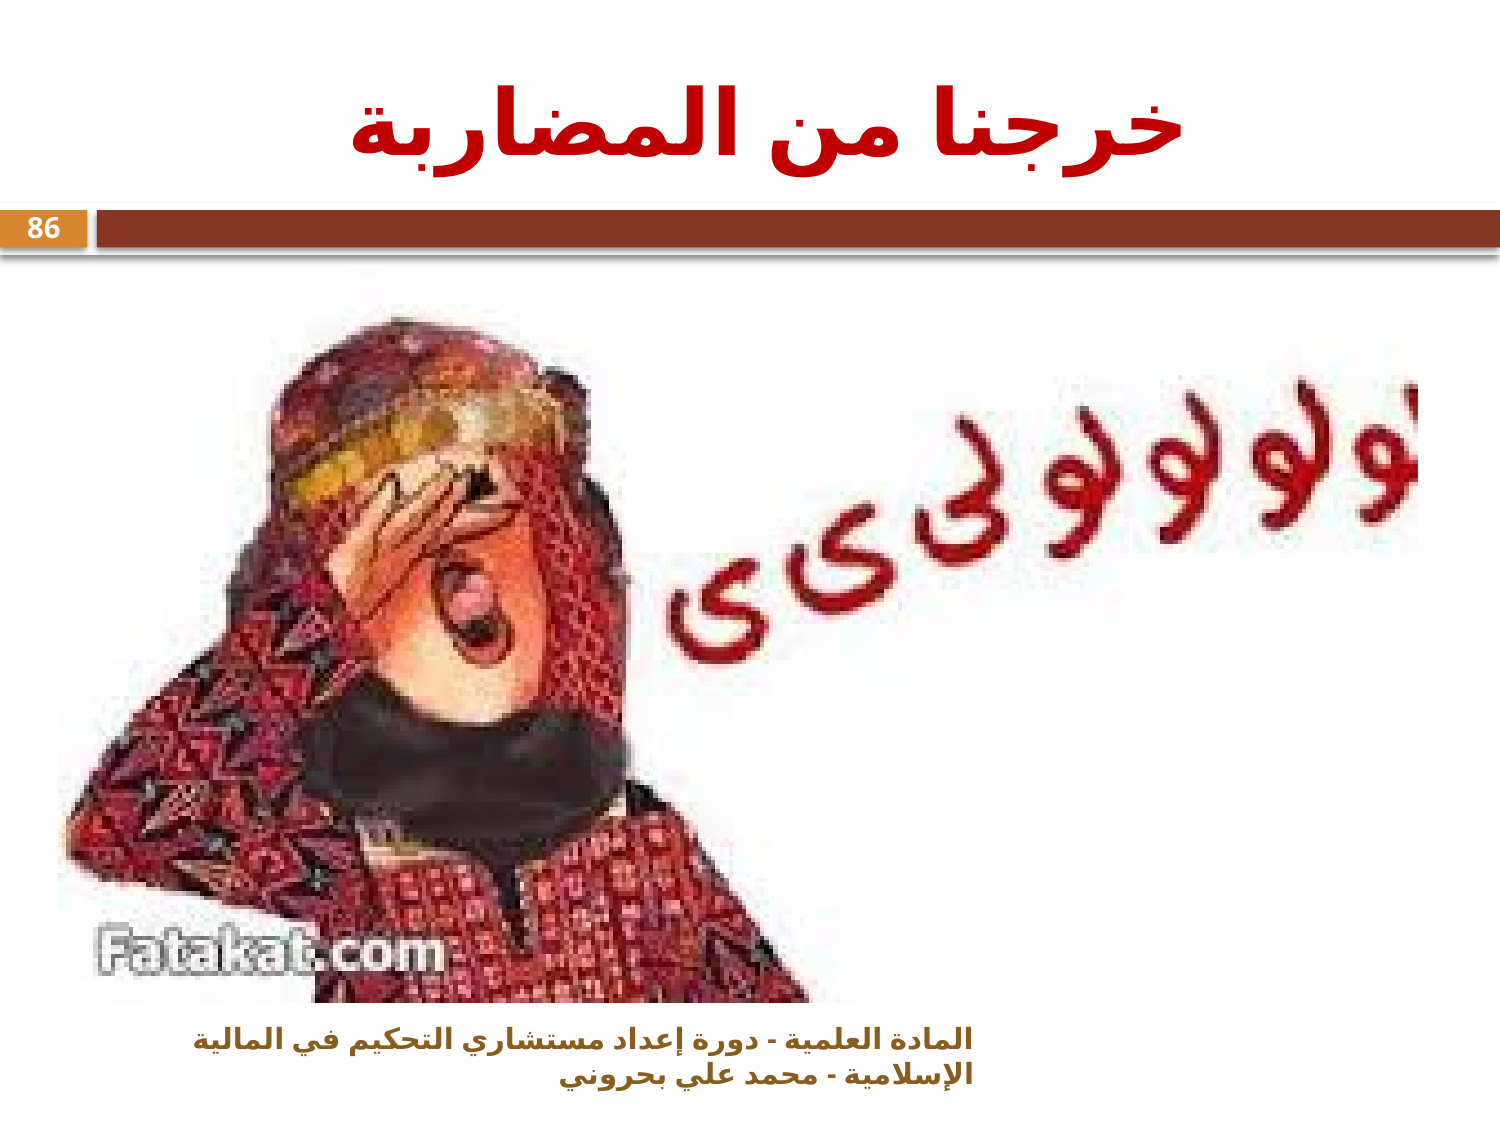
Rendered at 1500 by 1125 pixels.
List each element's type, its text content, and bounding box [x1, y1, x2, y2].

slide_number 86 [0, 208, 88, 249]
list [58, 269, 1418, 1003]
footer المادة العلمية - دورة إعداد مستشاري التحكيم في المالية الإسلامية - محمد علي بحروني [99, 1024, 990, 1085]
title خرجنا من المضاربة [100, 37, 1438, 200]
